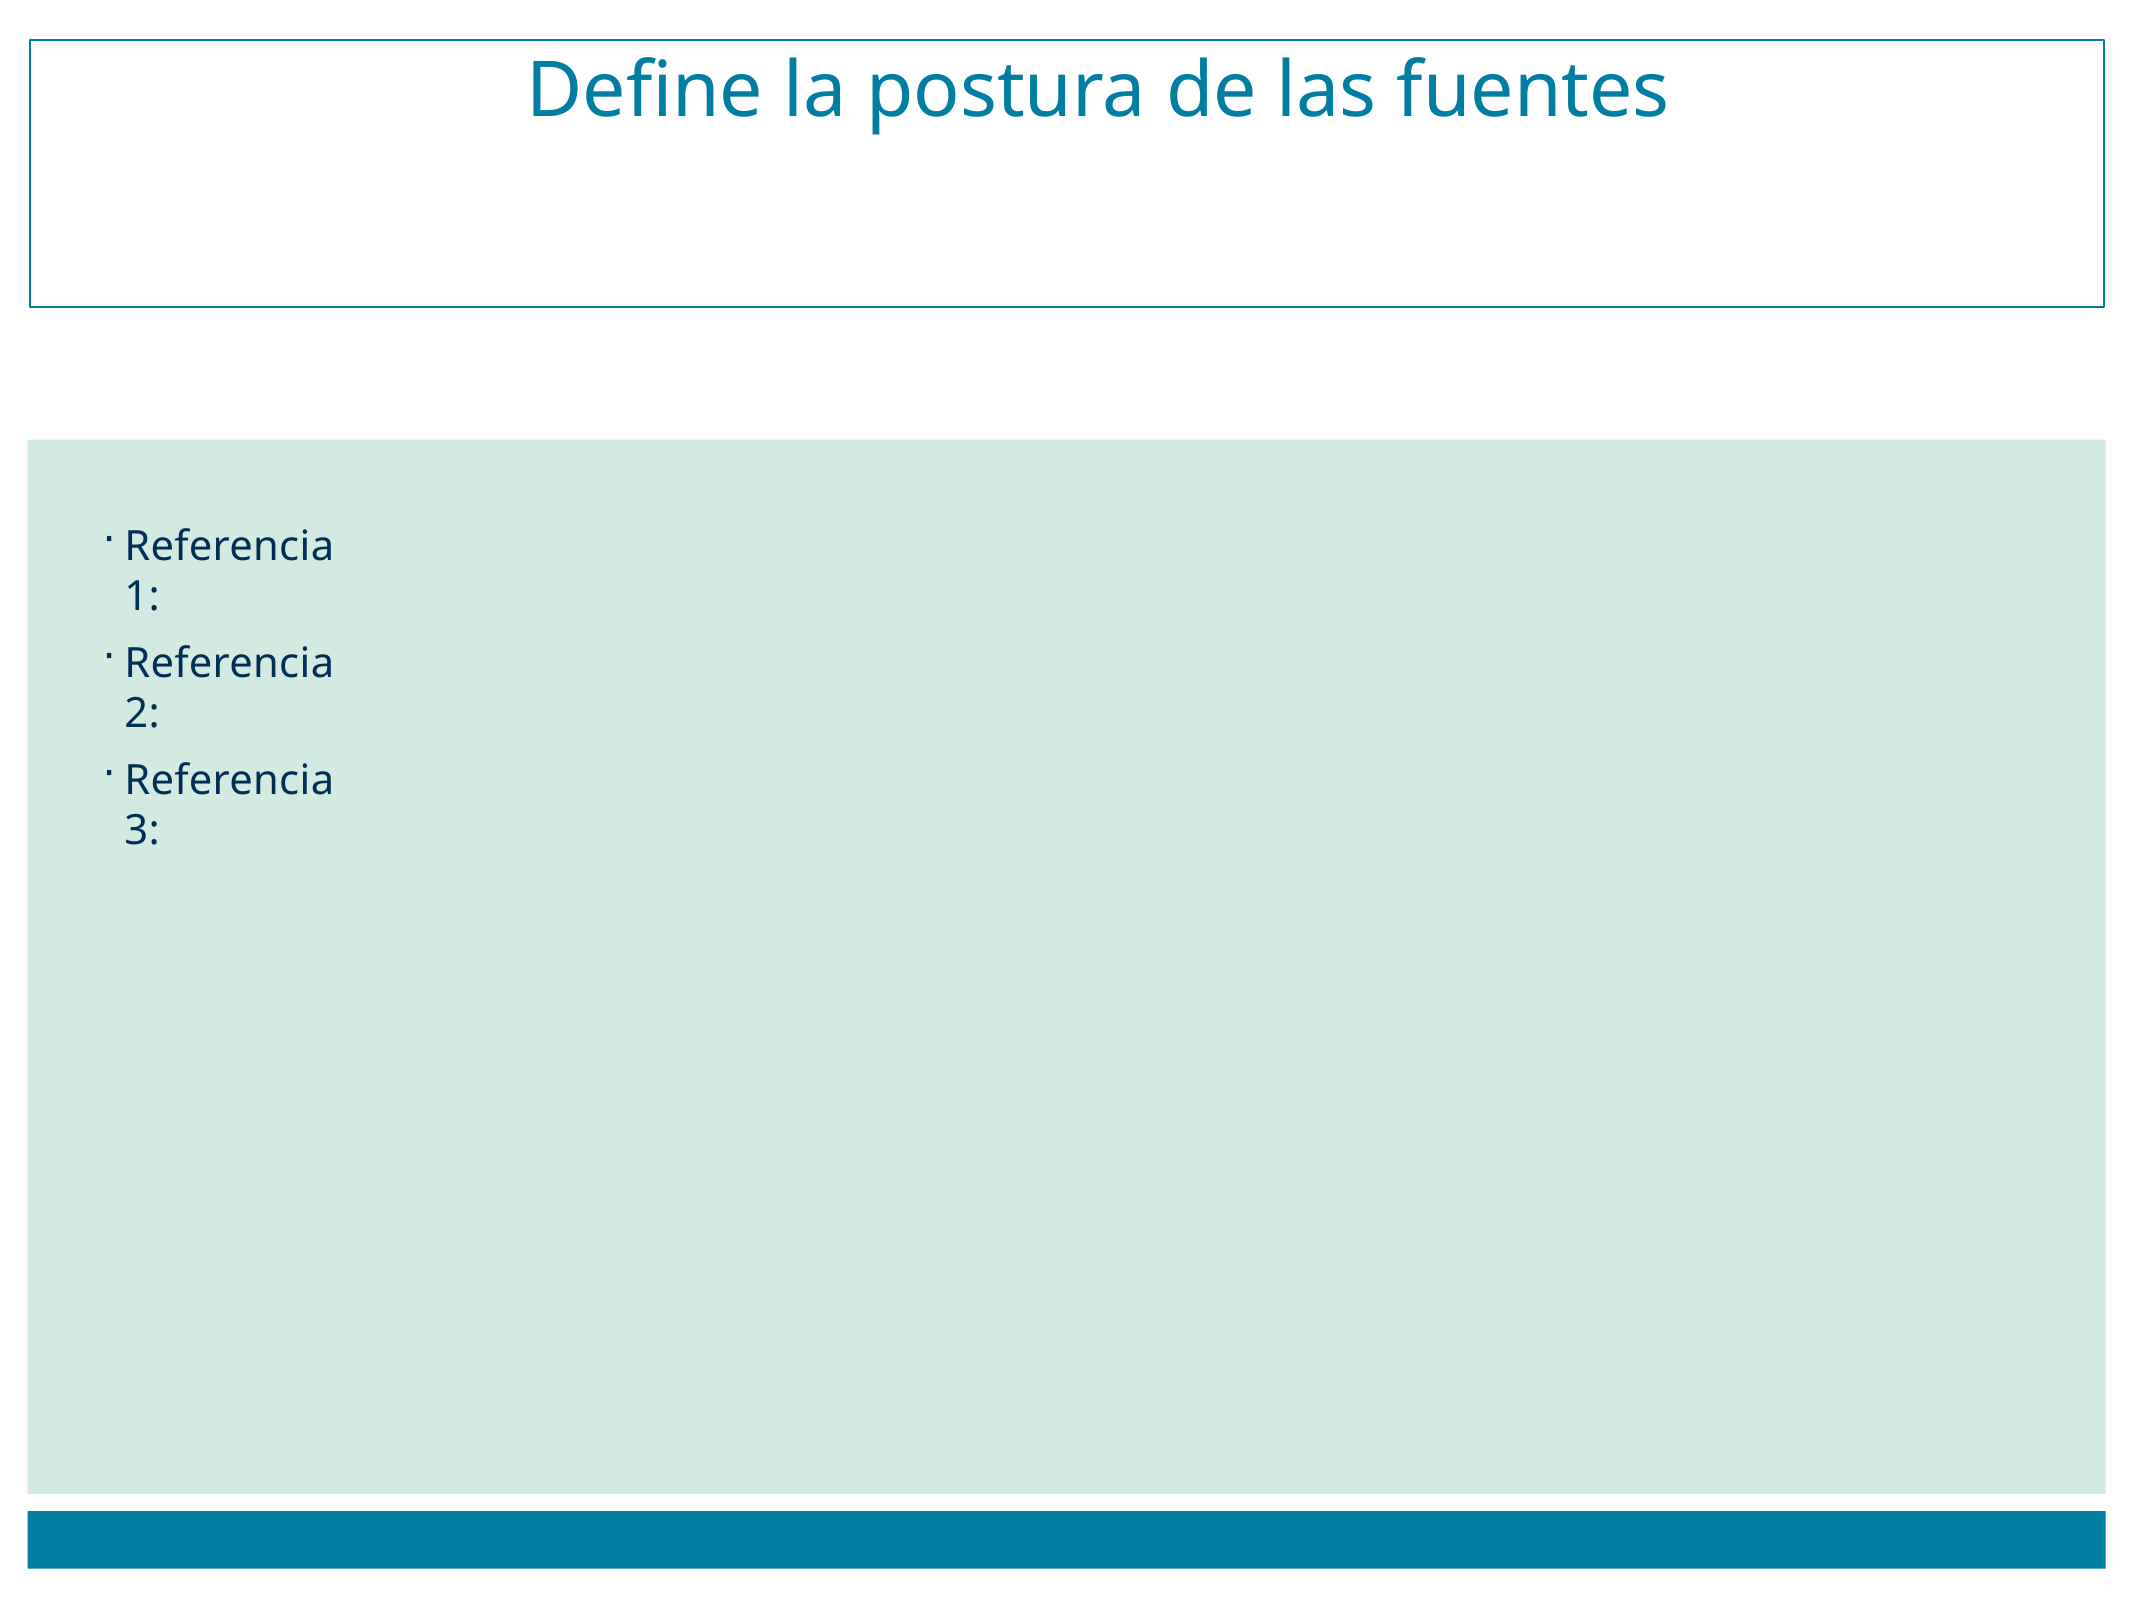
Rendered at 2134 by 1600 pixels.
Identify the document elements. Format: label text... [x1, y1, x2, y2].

title Deﬁne la postura de las fuentes [29, 39, 2104, 307]
text_box Referencia 1: Referencia 2: Referencia 3: [100, 518, 376, 853]
